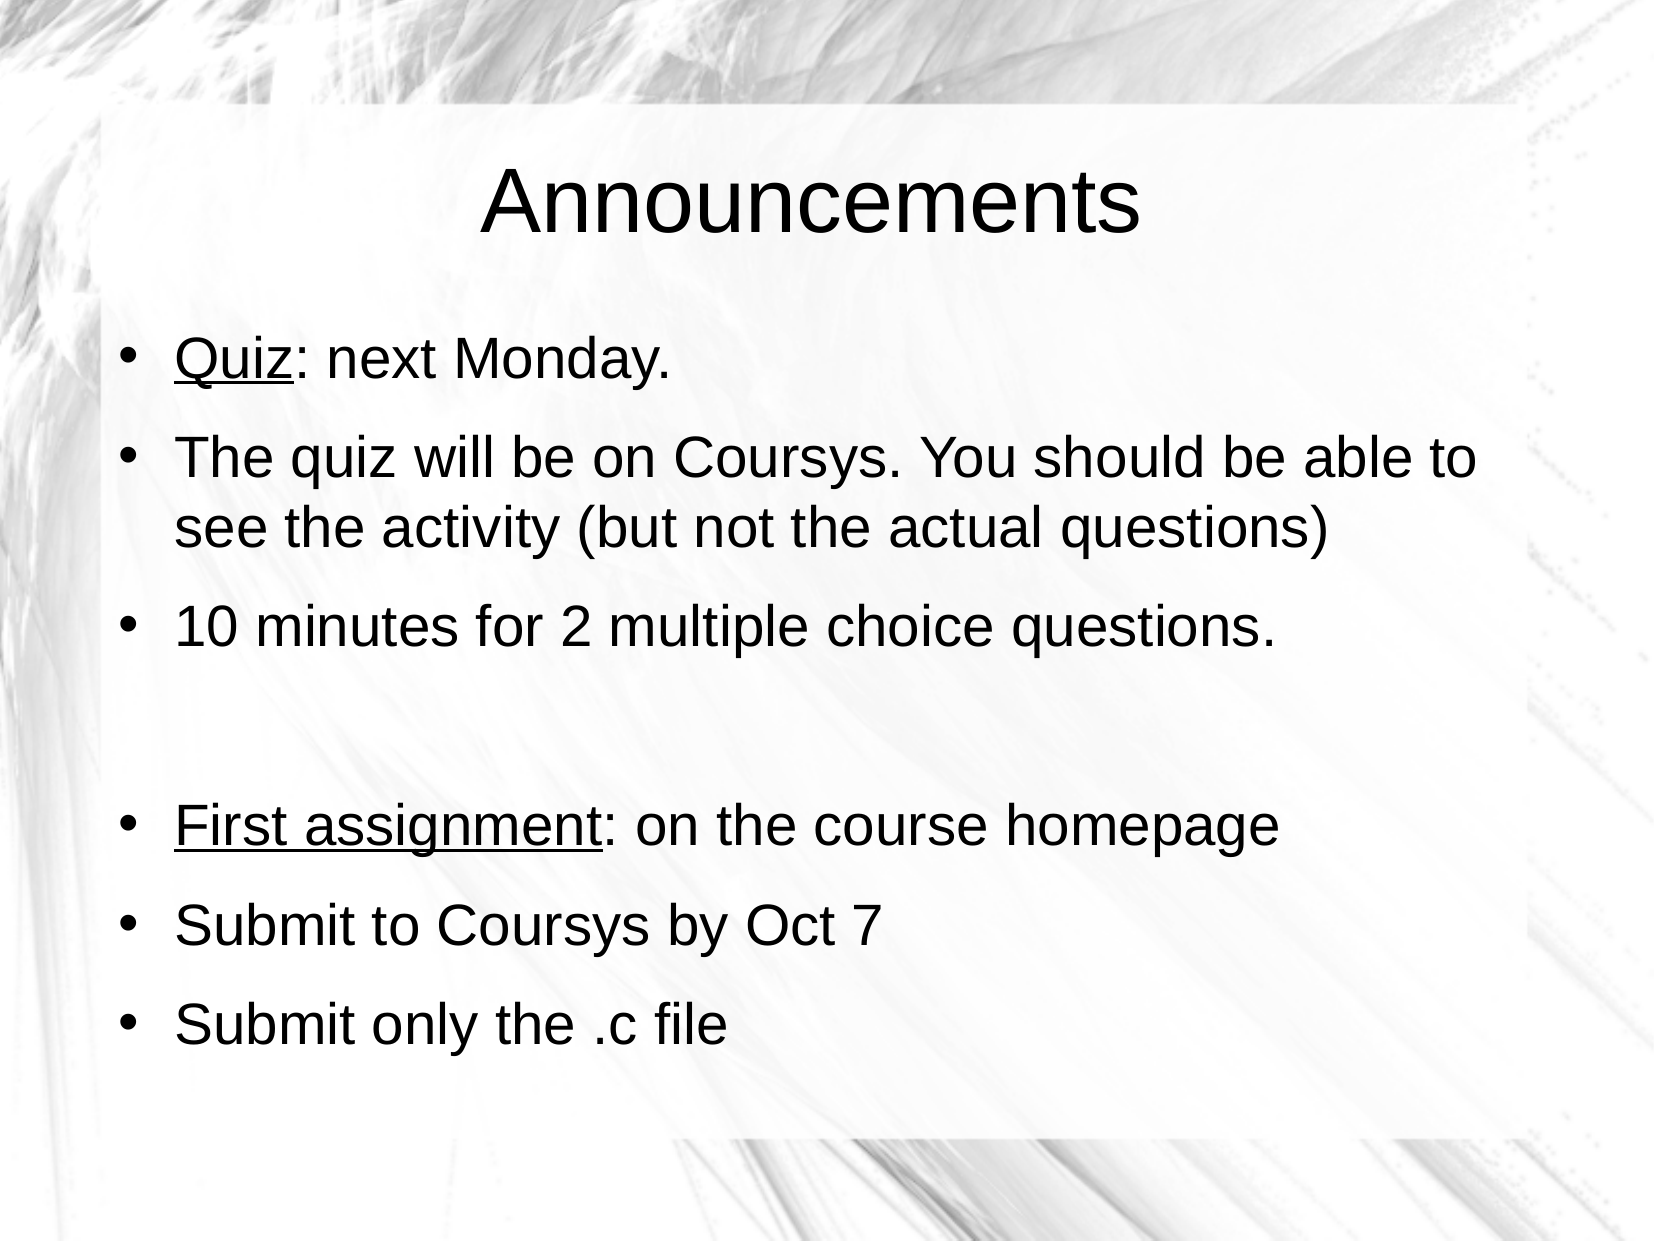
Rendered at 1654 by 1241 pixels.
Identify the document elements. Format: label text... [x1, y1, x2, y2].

picture [0, 0, 1654, 1241]
list Quiz: next Monday. The quiz will be on Coursys. You should be able to see the activity (but not the actual questions) 10 minutes for 2 multiple choice questions. First assignment: on the course homepage Submit to Coursys by Oct 7 Submit only the .c file [118, 319, 1571, 1158]
title Announcements [118, 112, 1506, 281]
